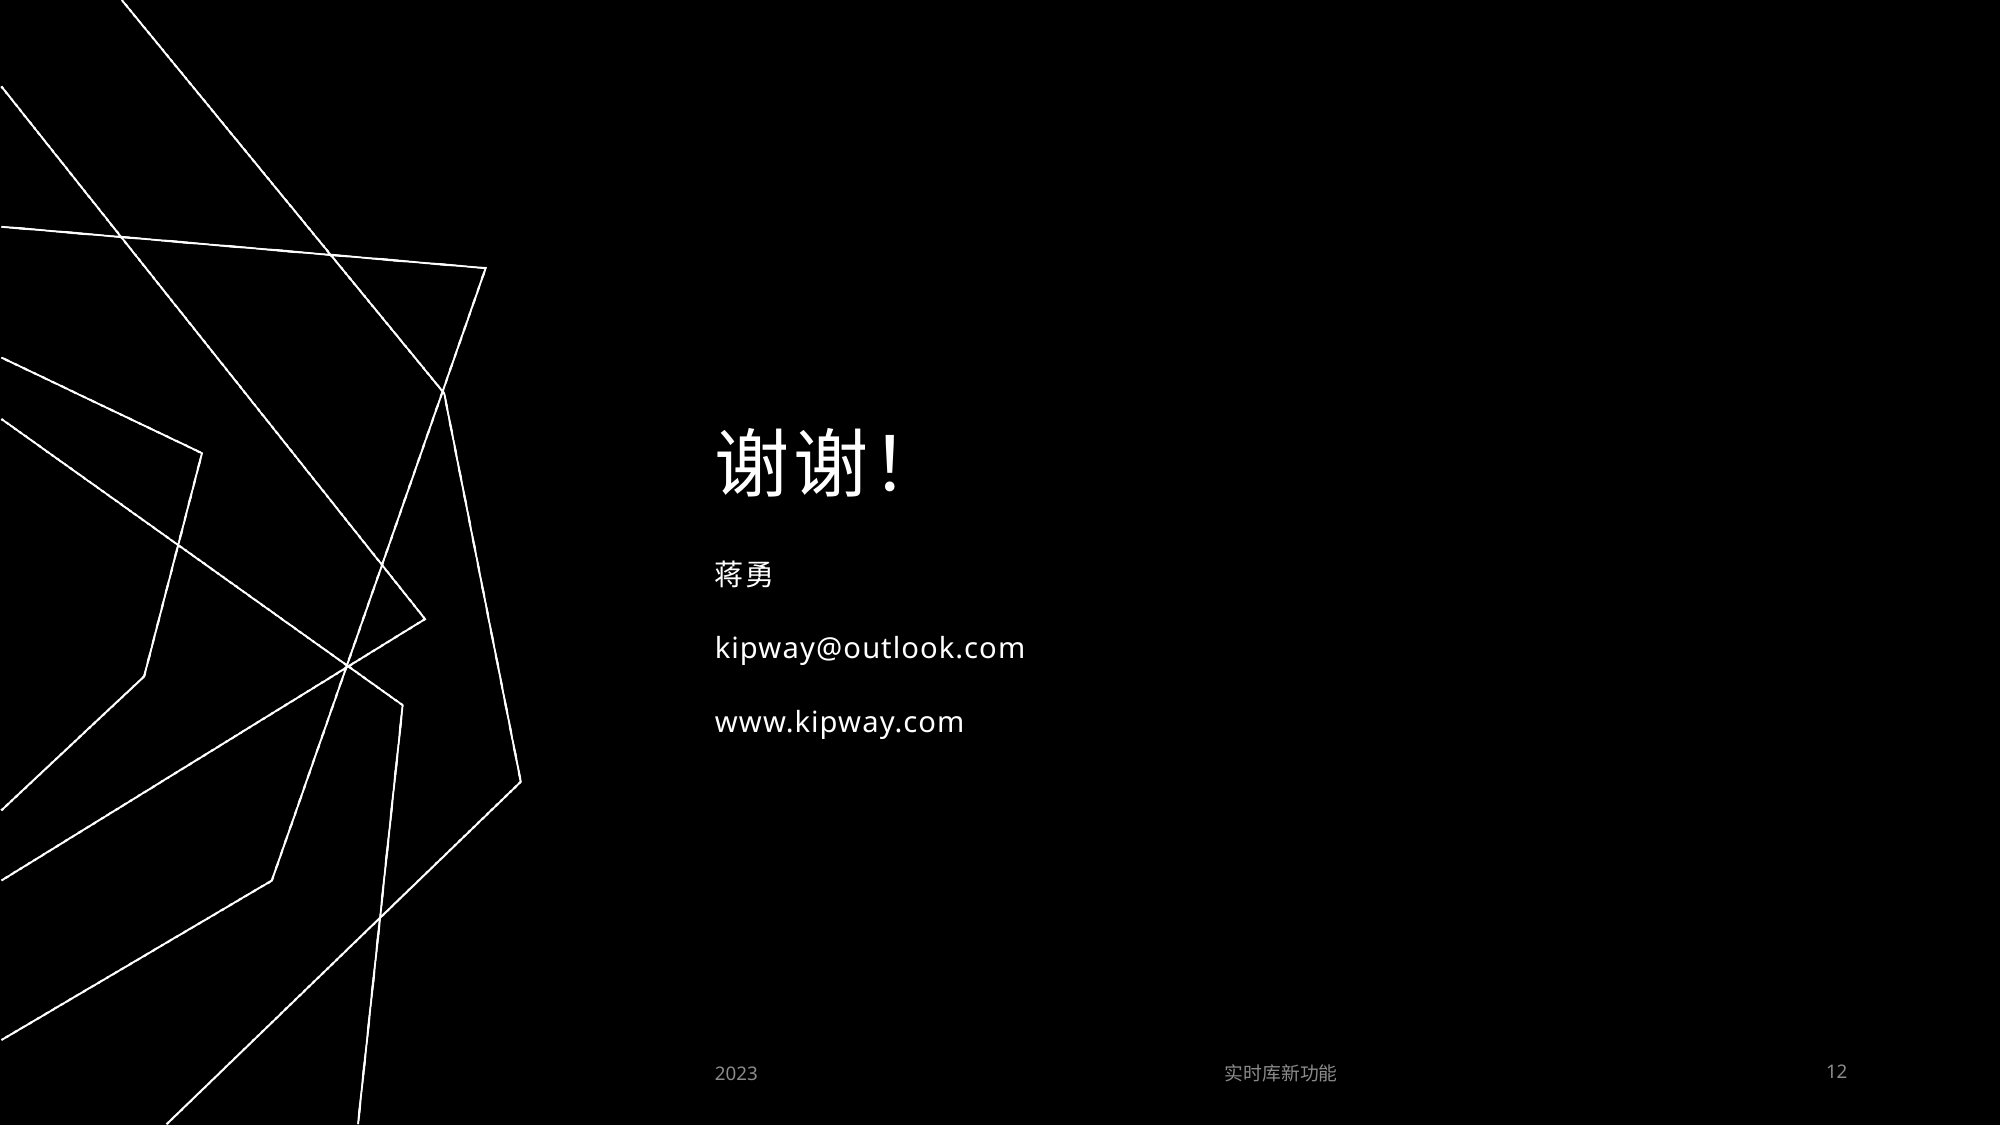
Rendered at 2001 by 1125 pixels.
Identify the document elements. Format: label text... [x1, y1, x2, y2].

title 谢谢！ [699, 265, 1386, 516]
subtitle 蒋勇 kipway@outlook.com www.kipway.com [699, 531, 1386, 757]
slide_number 12 [1571, 1042, 1863, 1103]
picture [0, 0, 522, 1125]
slide_number 2023 [699, 1042, 992, 1103]
footer 实时库新功能 [1062, 1042, 1500, 1103]
